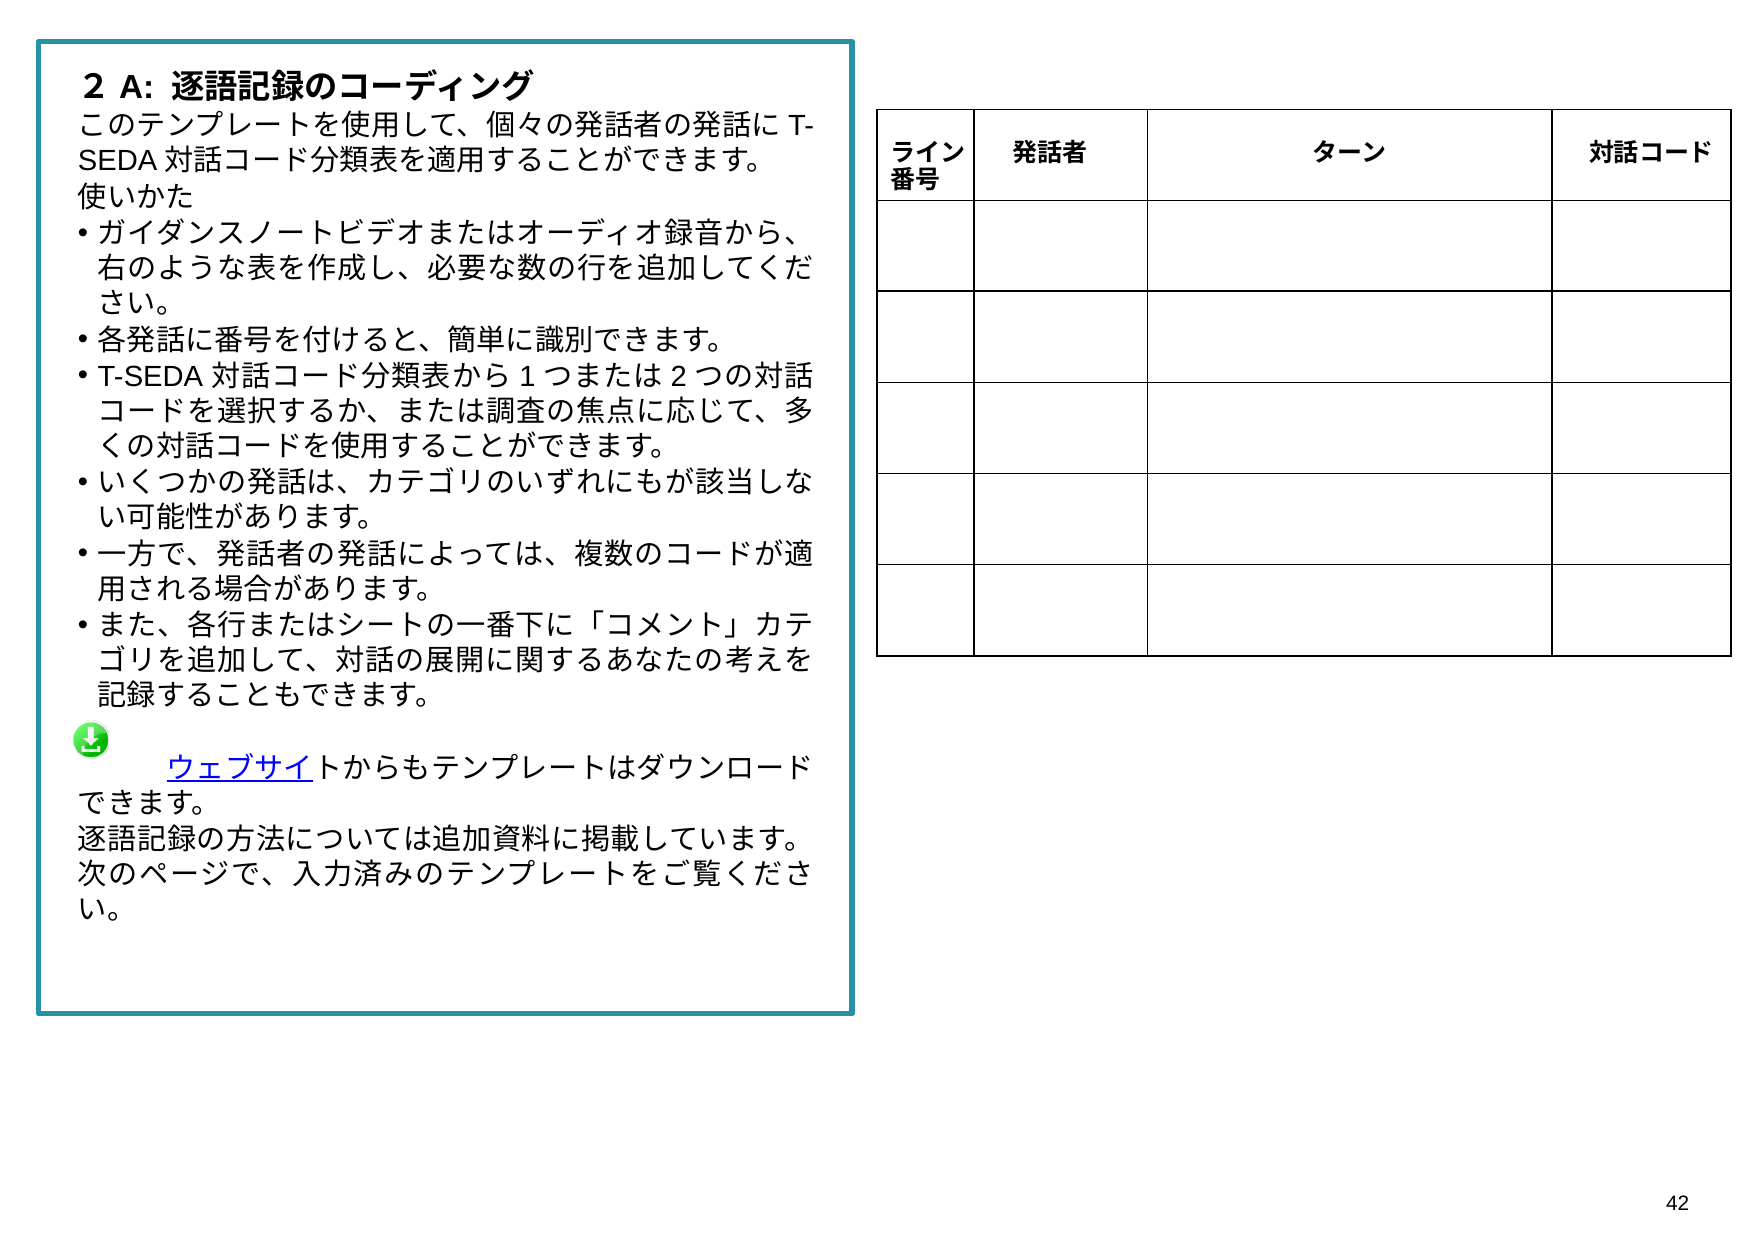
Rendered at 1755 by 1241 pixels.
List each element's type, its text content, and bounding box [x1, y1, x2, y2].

table_cell [1148, 201, 1551, 290]
table_cell [878, 474, 973, 564]
table_cell [975, 383, 1147, 473]
table_cell [975, 474, 1147, 564]
table_cell [1148, 565, 1551, 655]
slide_number 42 [1661, 1189, 1698, 1241]
table_header 対話コード [1553, 110, 1730, 200]
table_cell [1148, 383, 1551, 473]
table_cell [975, 201, 1147, 290]
table_cell [878, 292, 973, 382]
table_cell [1553, 201, 1730, 290]
table_cell [975, 292, 1147, 382]
table_cell [1553, 383, 1730, 473]
table_cell [975, 565, 1147, 655]
table_header ターン [1148, 110, 1551, 200]
text_box [71, 720, 110, 759]
table_cell [878, 201, 973, 290]
table_cell [878, 383, 973, 473]
table_header 発話者 [975, 110, 1147, 200]
table_cell [1553, 565, 1730, 655]
table_cell [878, 565, 973, 655]
table_cell [1148, 292, 1551, 382]
table_header ライン番号 [878, 110, 973, 200]
table_cell [1553, 474, 1730, 564]
text_box ２A: 逐語記録のコーディング このテンプレートを使用して、個々の発話者の発話にT-SEDA対話コード分類表を適用することができます。 使いかた ガイダンスノートビデオまたはオーディオ録音から、右のような表を作成し、必要な数の行を追加してください。 各発話に番号を付けると、簡単に識別できます。 T-SEDA対話コード分類表から1つまたは2つの対話コードを選択するか、または調査の焦点に応じて、多くの対話コードを使用することができます。 いくつかの発話は、カテゴリのいずれにもが該当しない可能性があります。 一方で、発話者の発話によっては、複数のコードが適用される場合があります。 また、各行またはシートの一番下に「コメント」カテゴリを追加して、対話の展開に関するあなたの考えを記録することもできます。 ウェブサイトからもテンプレートはダウンロードできます。 逐語記録の方法については追加資料に掲載しています。次のページで、入力済みのテンプレートをご覧ください。 [61, 57, 829, 934]
text_box [38, 41, 852, 1014]
table_cell [1148, 474, 1551, 564]
table_cell [1553, 292, 1730, 382]
